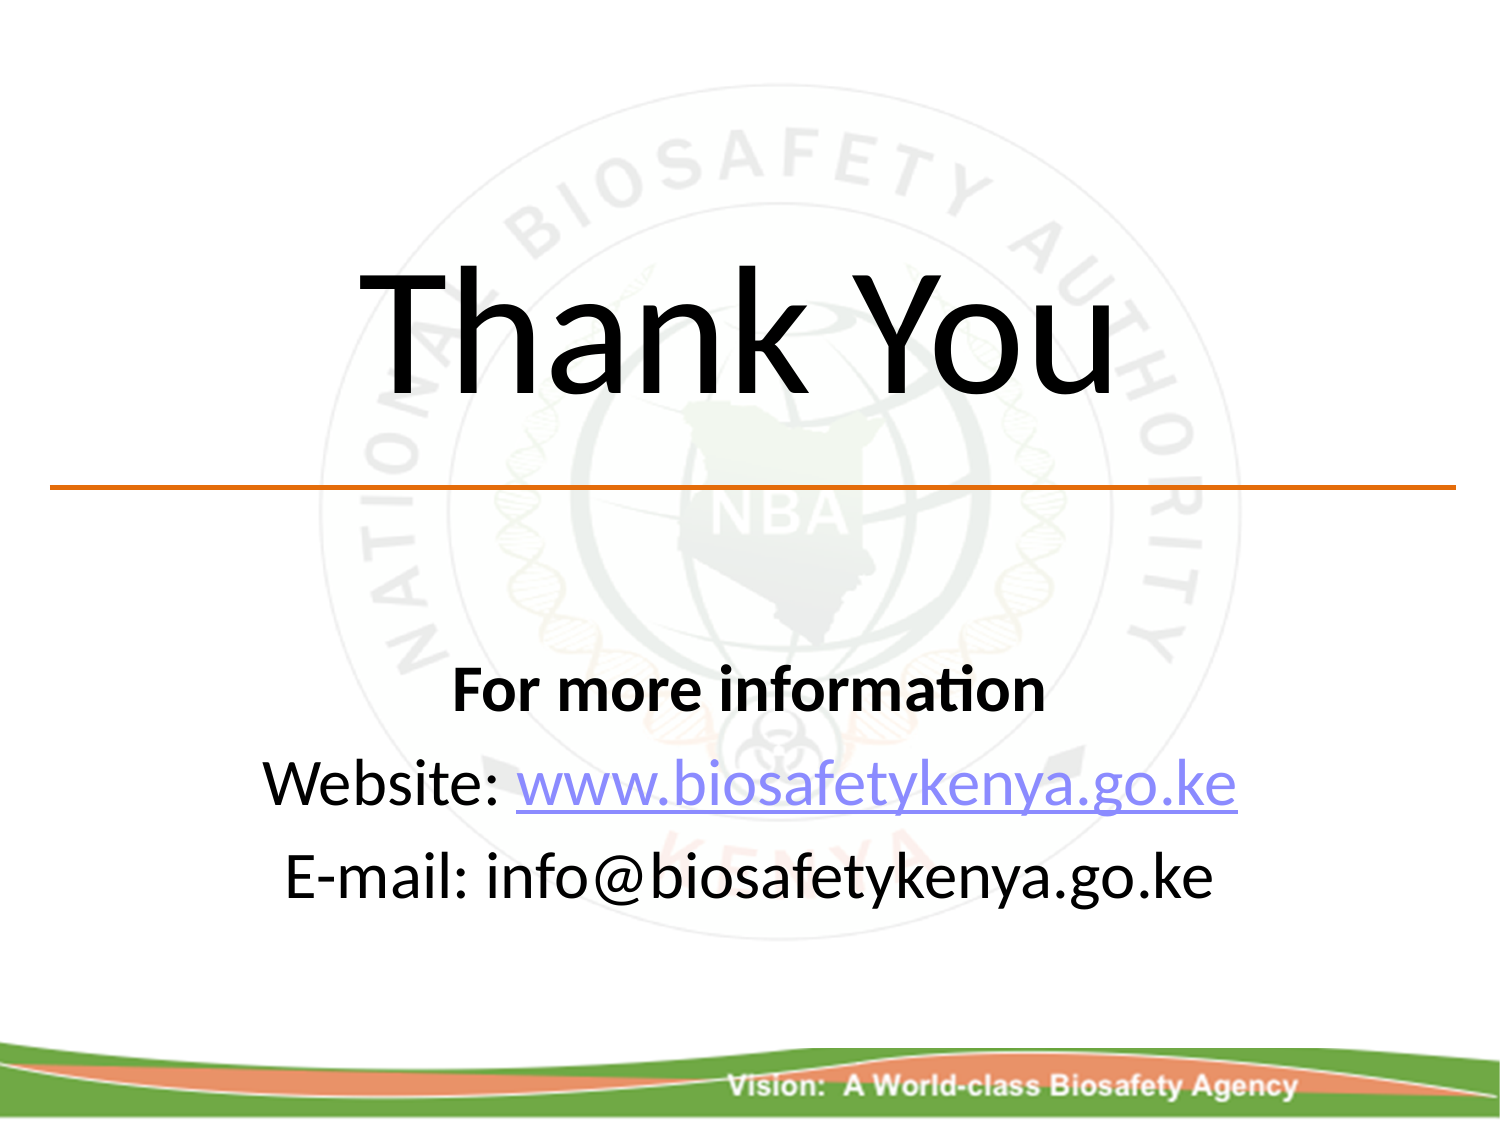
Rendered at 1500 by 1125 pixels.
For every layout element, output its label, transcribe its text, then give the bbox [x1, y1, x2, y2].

title Thank You [102, 200, 1378, 442]
picture [0, 490, 1500, 1125]
picture [115, 24, 1417, 485]
subtitle For more information Website: www.biosafetykenya.go.ke E-mail: info@biosafetykenya.go.ke [225, 637, 1275, 925]
